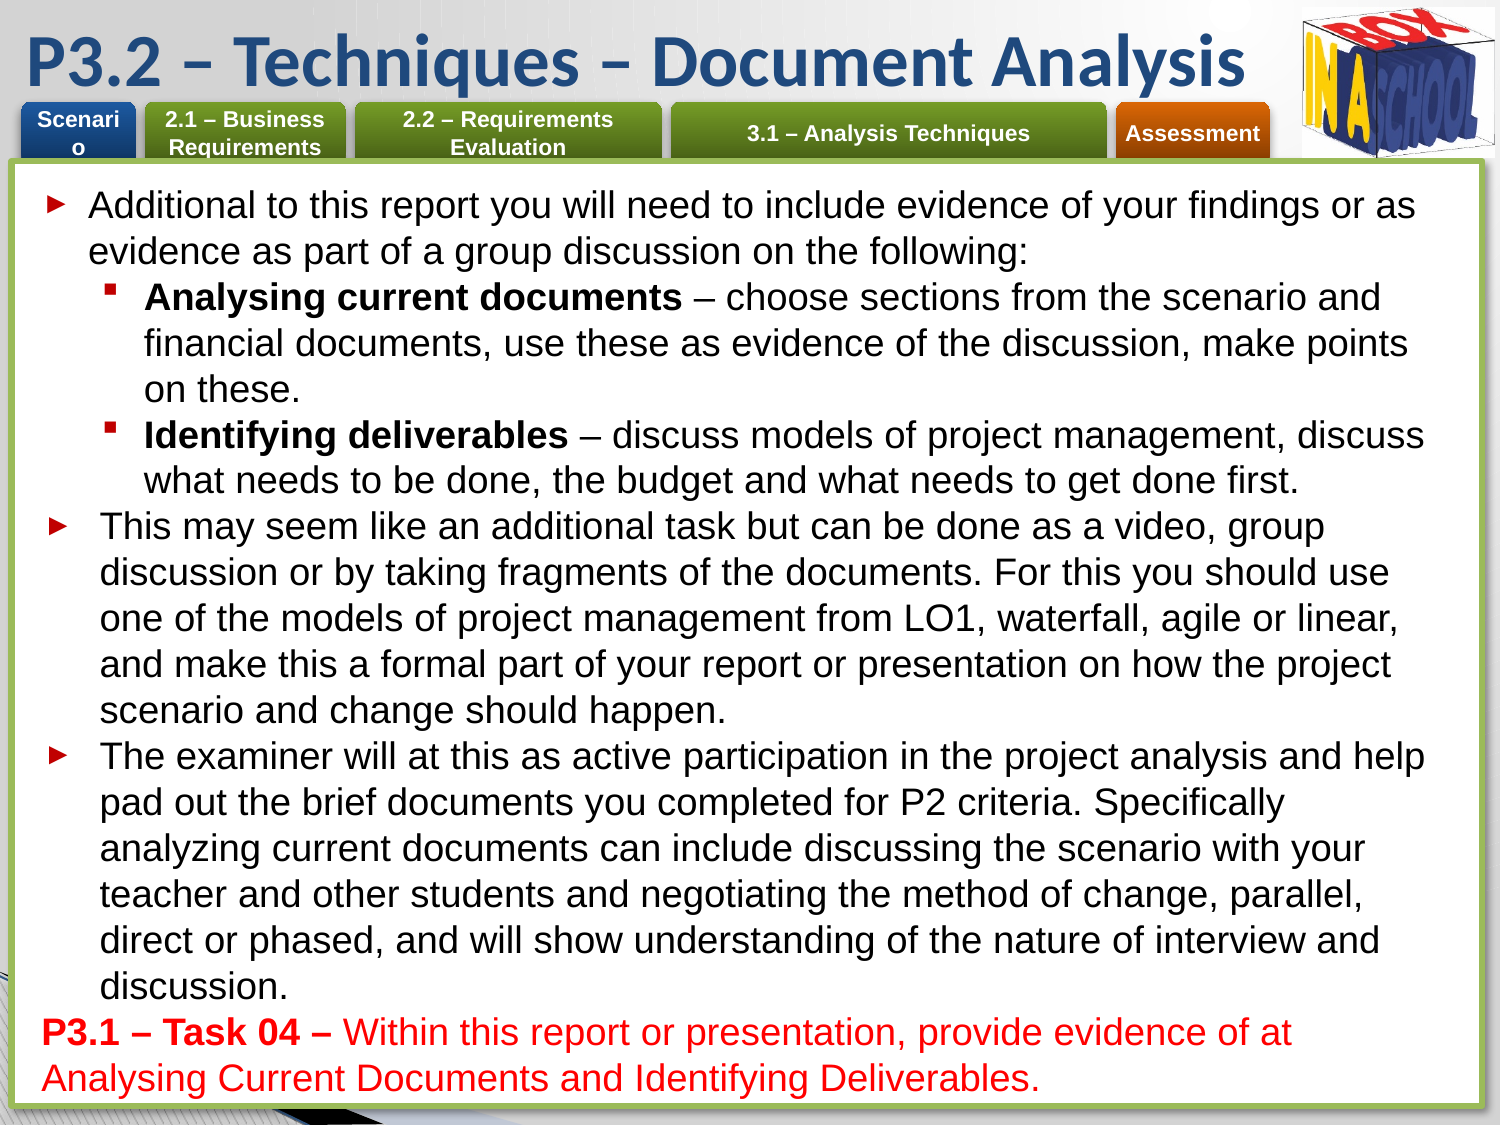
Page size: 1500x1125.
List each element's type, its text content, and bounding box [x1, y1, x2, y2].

title P3.2 – Techniques – Document Analysis [11, 11, 1270, 102]
picture [1302, 7, 1495, 158]
text_box Additional to this report you will need to include evidence of your findings or as evidence as part of a group discussion on the following: Analysing current documents – choose sections from the scenario and financial documents, use these as evidence of the discussion, make points on these. Identifying deliverables – discuss models of project management, discuss what needs to be done, the budget and what needs to get done first. This may seem like an additional task but can be done as a video, group discussion or by taking fragments of the documents. For this you should use one of the models of project management from LO1, waterfall, agile or linear, and make this a formal part of your report or presentation on how the project scenario and change should happen. The examiner will at this as active participation in the project analysis and help pad out the brief documents you completed for P2 criteria. Specifically analyzing current documents can include discussing the scenario with your teacher and other students and negotiating the method of change, parallel, direct or phased, and will show understanding of the nature of interview and discussion. P3.1 – Task 04 – Within this report or presentation, provide evidence of at Analysing Current Documents and Identifying Deliverables. [26, 172, 1472, 1107]
picture [281, 1114, 303, 1125]
